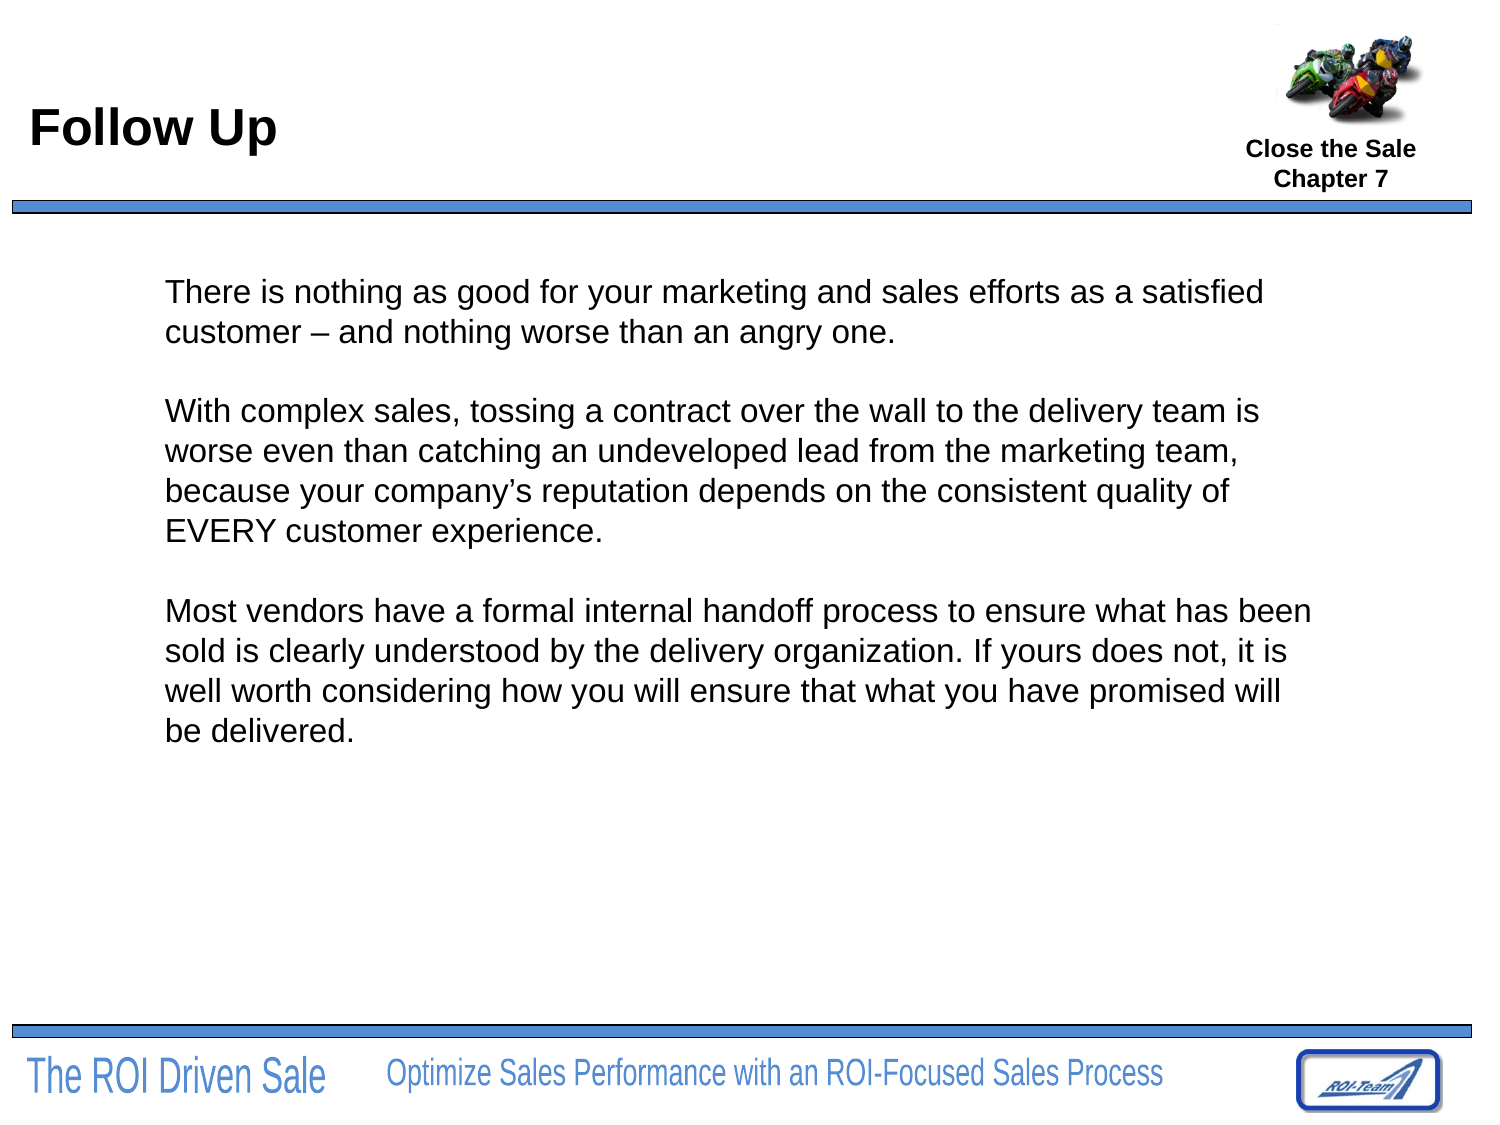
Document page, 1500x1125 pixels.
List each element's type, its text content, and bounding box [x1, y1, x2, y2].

picture [1275, 24, 1430, 99]
title Follow Up [14, 50, 1163, 200]
text_box There is nothing as good for your marketing and sales efforts as a satisfied customer – and nothing worse than an angry one. With complex sales, tossing a contract over the wall to the delivery team is worse even than catching an undeveloped lead from the marketing team, because your company’s reputation depends on the consistent quality of EVERY customer experience. Most vendors have a formal internal handoff process to ensure what has been sold is clearly understood by the delivery organization. If yours does not, it is well worth considering how you will ensure that what you have promised will be delivered. [150, 262, 1343, 757]
picture [1275, 100, 1430, 124]
text_box Close the Sale Chapter 7 [1200, 124, 1463, 200]
picture [1296, 1049, 1443, 1113]
